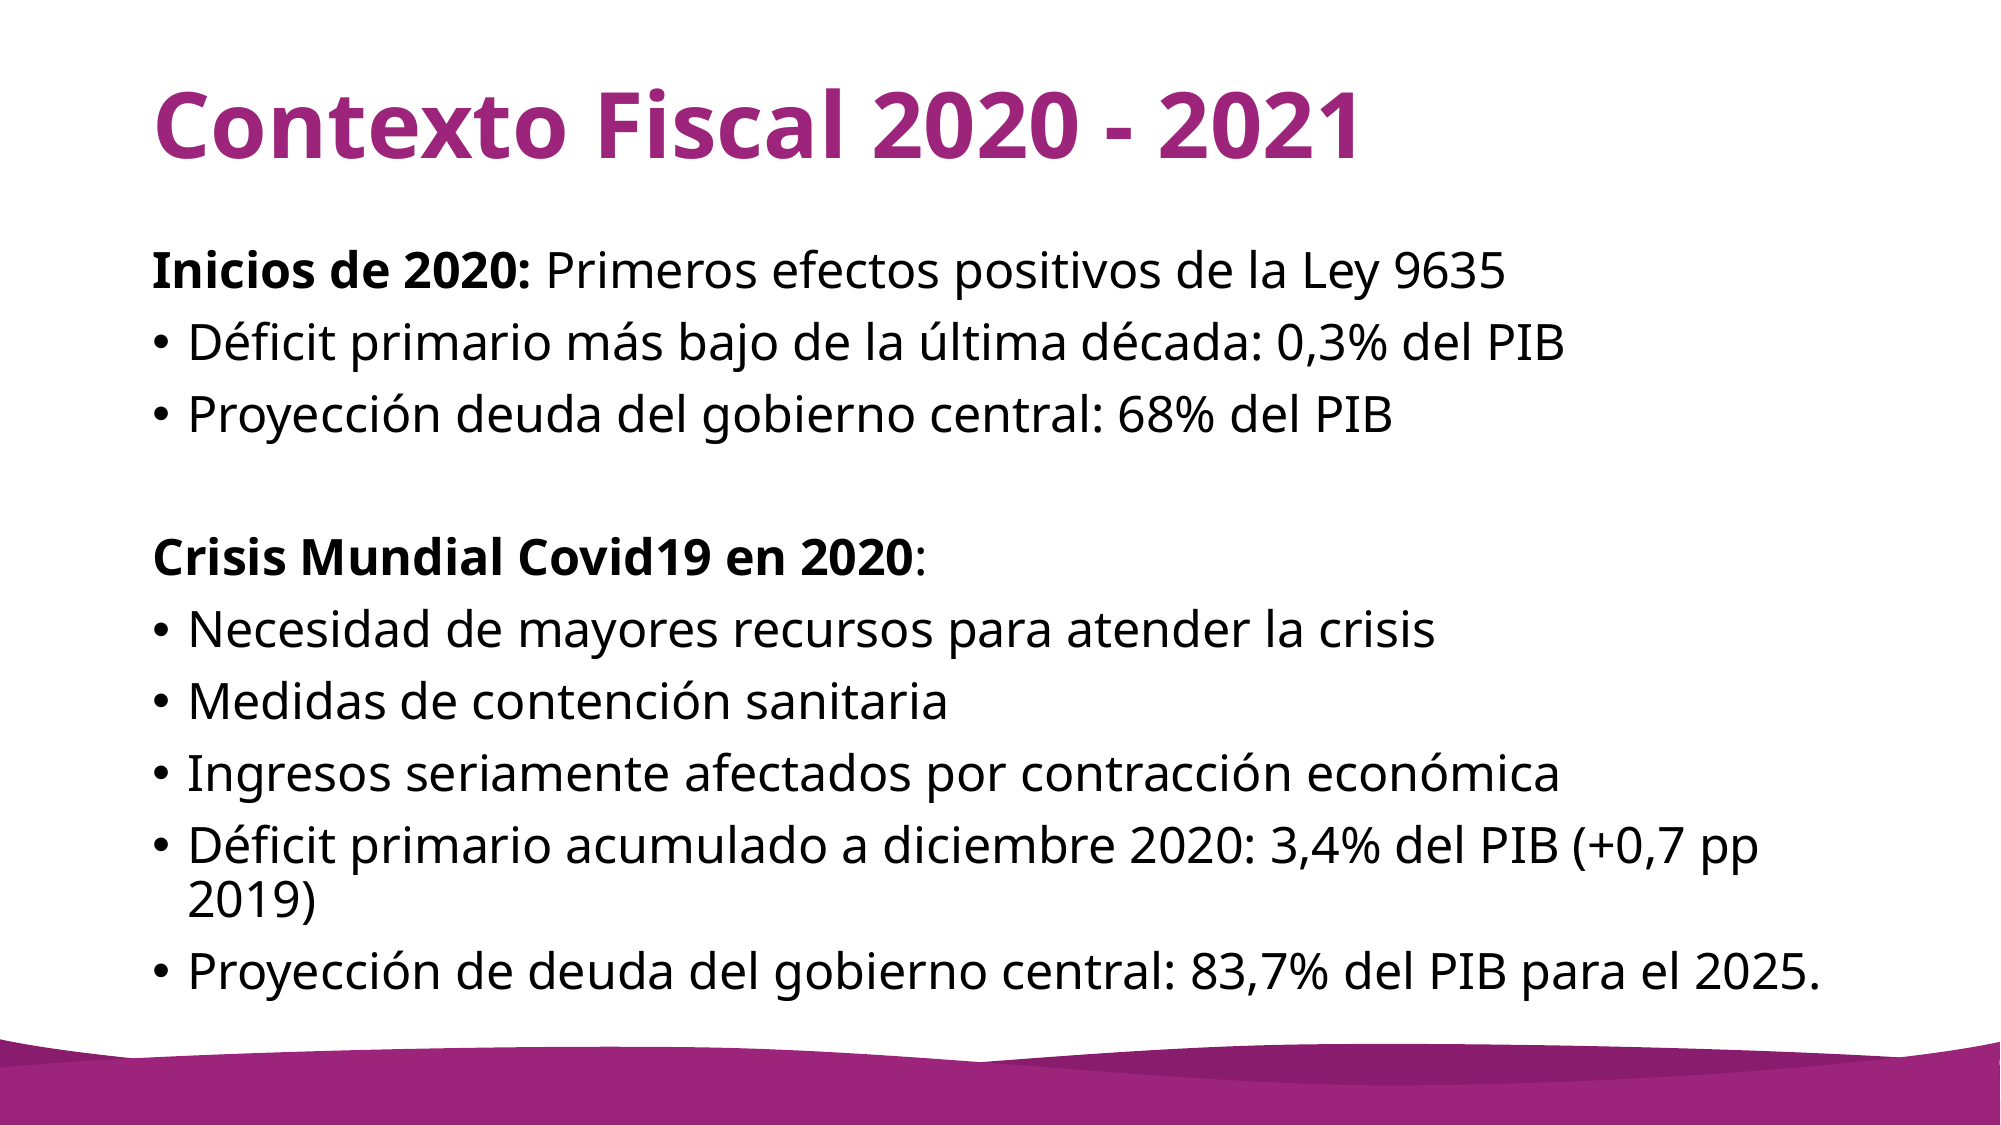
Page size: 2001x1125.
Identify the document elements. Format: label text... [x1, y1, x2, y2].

list Inicios de 2020: Primeros efectos positivos de la Ley 9635 Déficit primario más bajo de la última década: 0,3% del PIB Proyección deuda del gobierno central: 68% del PIB Crisis Mundial Covid19 en 2020: Necesidad de mayores recursos para atender la crisis Medidas de contención sanitaria Ingresos seriamente afectados por contracción económica Déficit primario acumulado a diciembre 2020: 3,4% del PIB (+0,7 pp 2019) Proyección de deuda del gobierno central: 83,7% del PIB para el 2025. [137, 237, 1897, 1014]
title Contexto Fiscal 2020 - 2021 [137, 20, 1863, 237]
